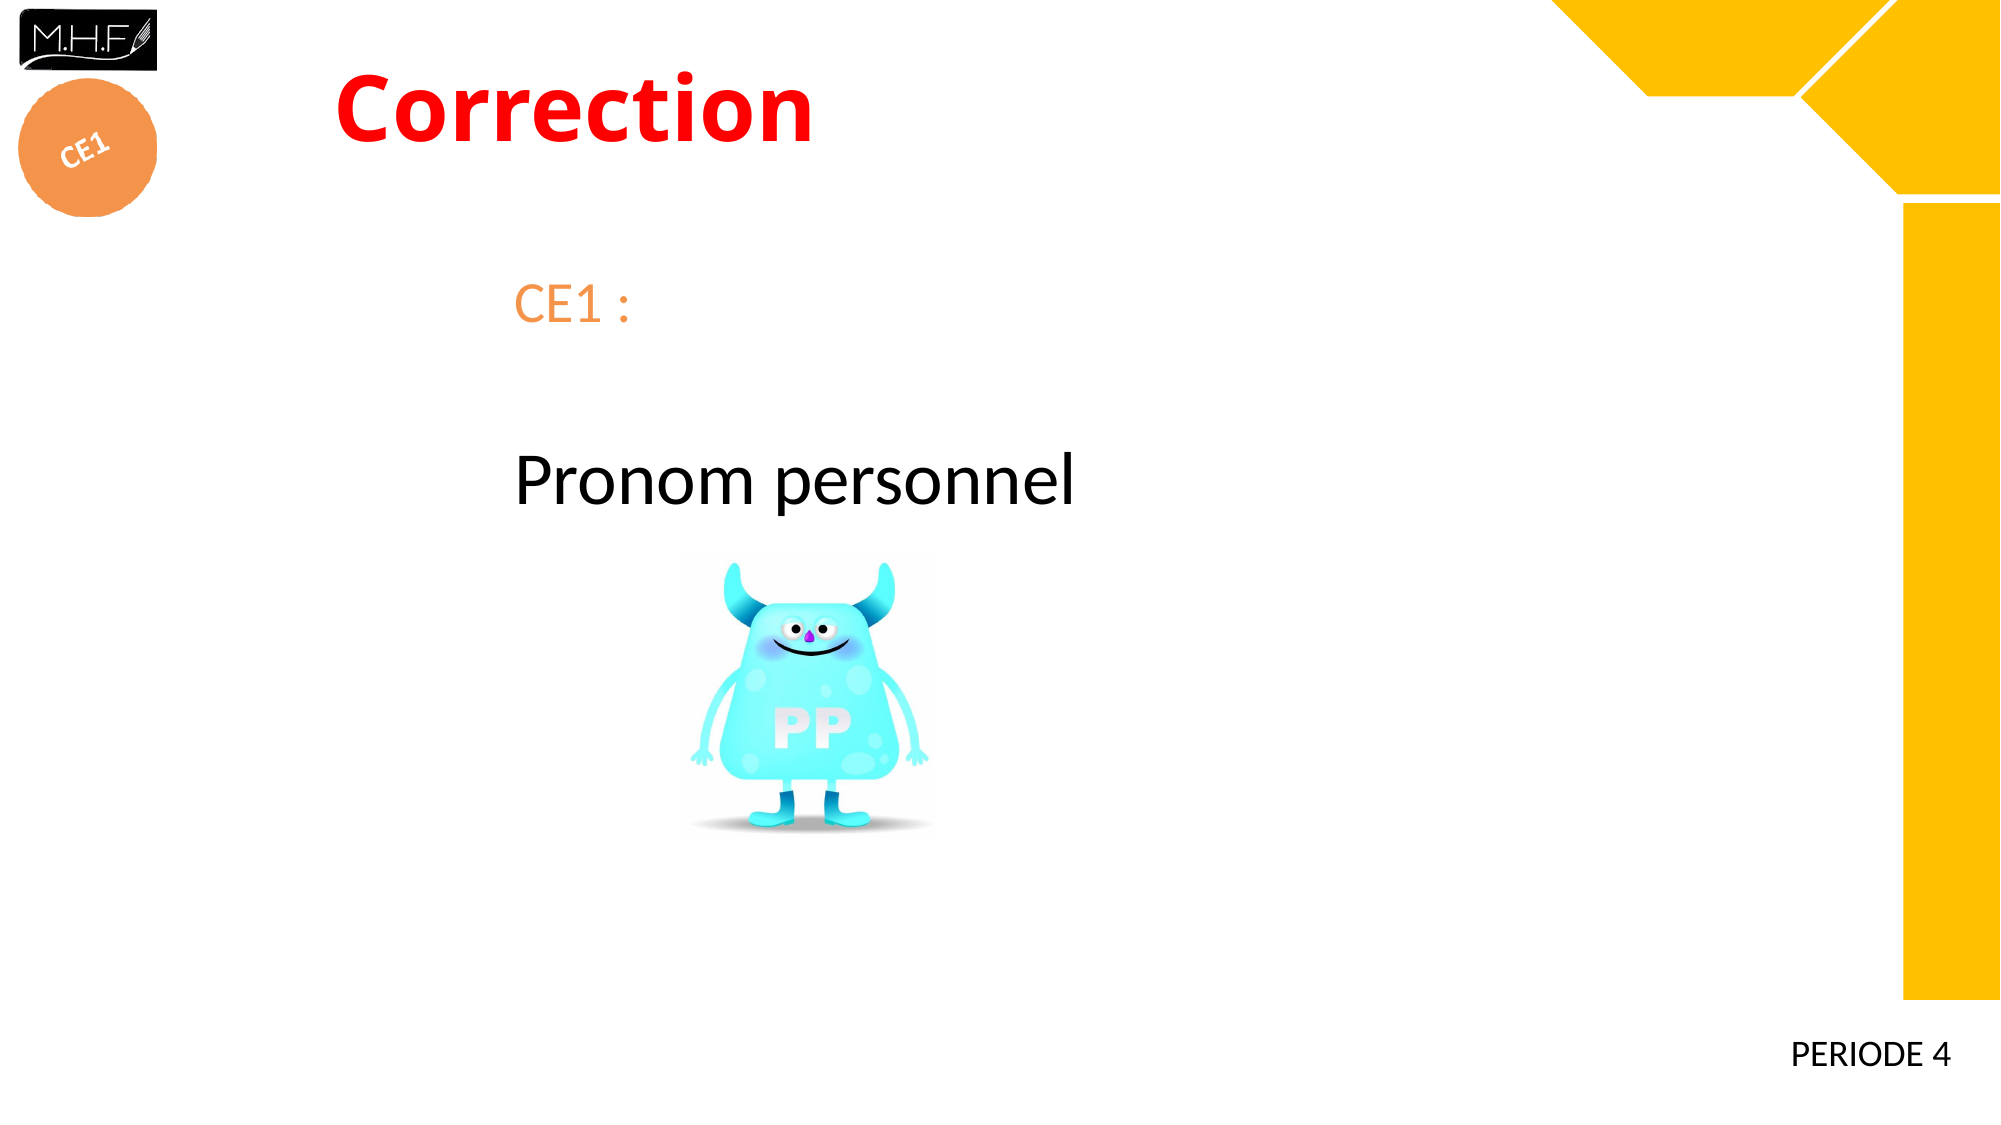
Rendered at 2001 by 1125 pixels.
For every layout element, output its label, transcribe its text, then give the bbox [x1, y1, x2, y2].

list CE1 : Pronom personnel [499, 264, 1309, 979]
text_box PERIODE 4 [1362, 1021, 1967, 1125]
text_box [1549, 0, 1892, 98]
text_box [1799, 0, 2000, 196]
picture [18, 78, 157, 218]
title Correction [318, 3, 1865, 221]
picture [678, 554, 934, 838]
picture [16, 7, 157, 74]
text_box [1902, 202, 2000, 1001]
